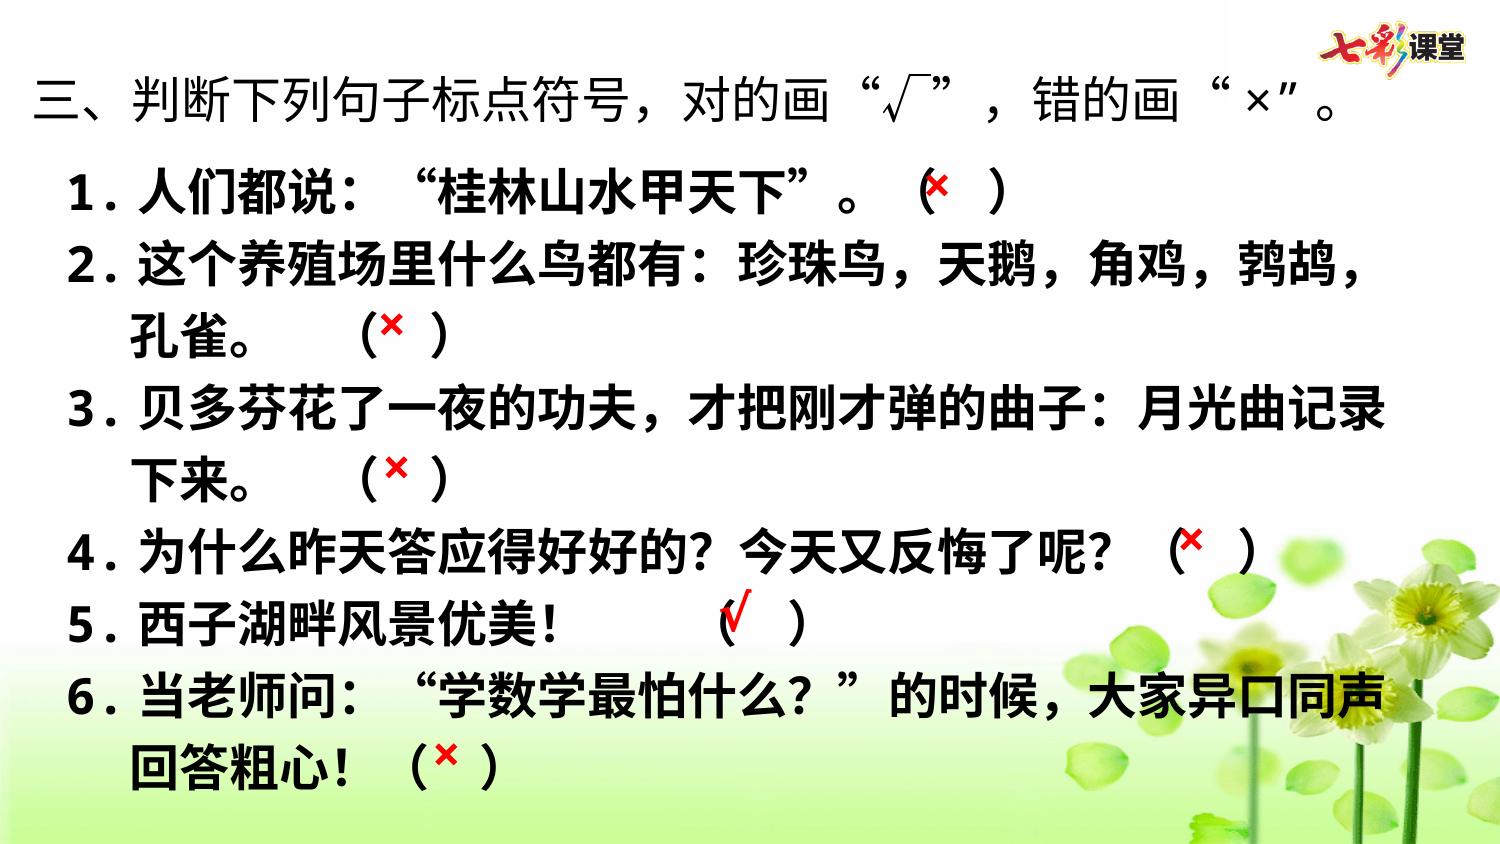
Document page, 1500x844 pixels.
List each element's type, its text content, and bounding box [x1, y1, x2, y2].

text_box × [420, 716, 499, 788]
text_box × [911, 147, 990, 219]
text_box × [366, 286, 468, 358]
text_box 三、判断下列句子标点符号，对的画“√”，错的画“×”。 [19, 63, 1392, 135]
text_box × [1165, 502, 1244, 574]
text_box 1.人们都说：“桂林山水甲天下”。（ ） 2.这个养殖场里什么鸟都有：珍珠鸟，天鹅，角鸡，鹁鸪，孔雀。 （ ） 3.贝多芬花了一夜的功夫，才把刚才弹的曲子：月光曲记录下来。 （ ） 4.为什么昨天答应得好好的？今天又反悔了呢？（ ） 5.西子湖畔风景优美！ （ ） 6.当老师问：“学数学最怕什么？”的时候，大家异口同声回答粗心！（ ） [54, 142, 1407, 802]
text_box × [370, 429, 449, 501]
text_box √ [707, 575, 786, 647]
picture [0, 0, 1500, 844]
